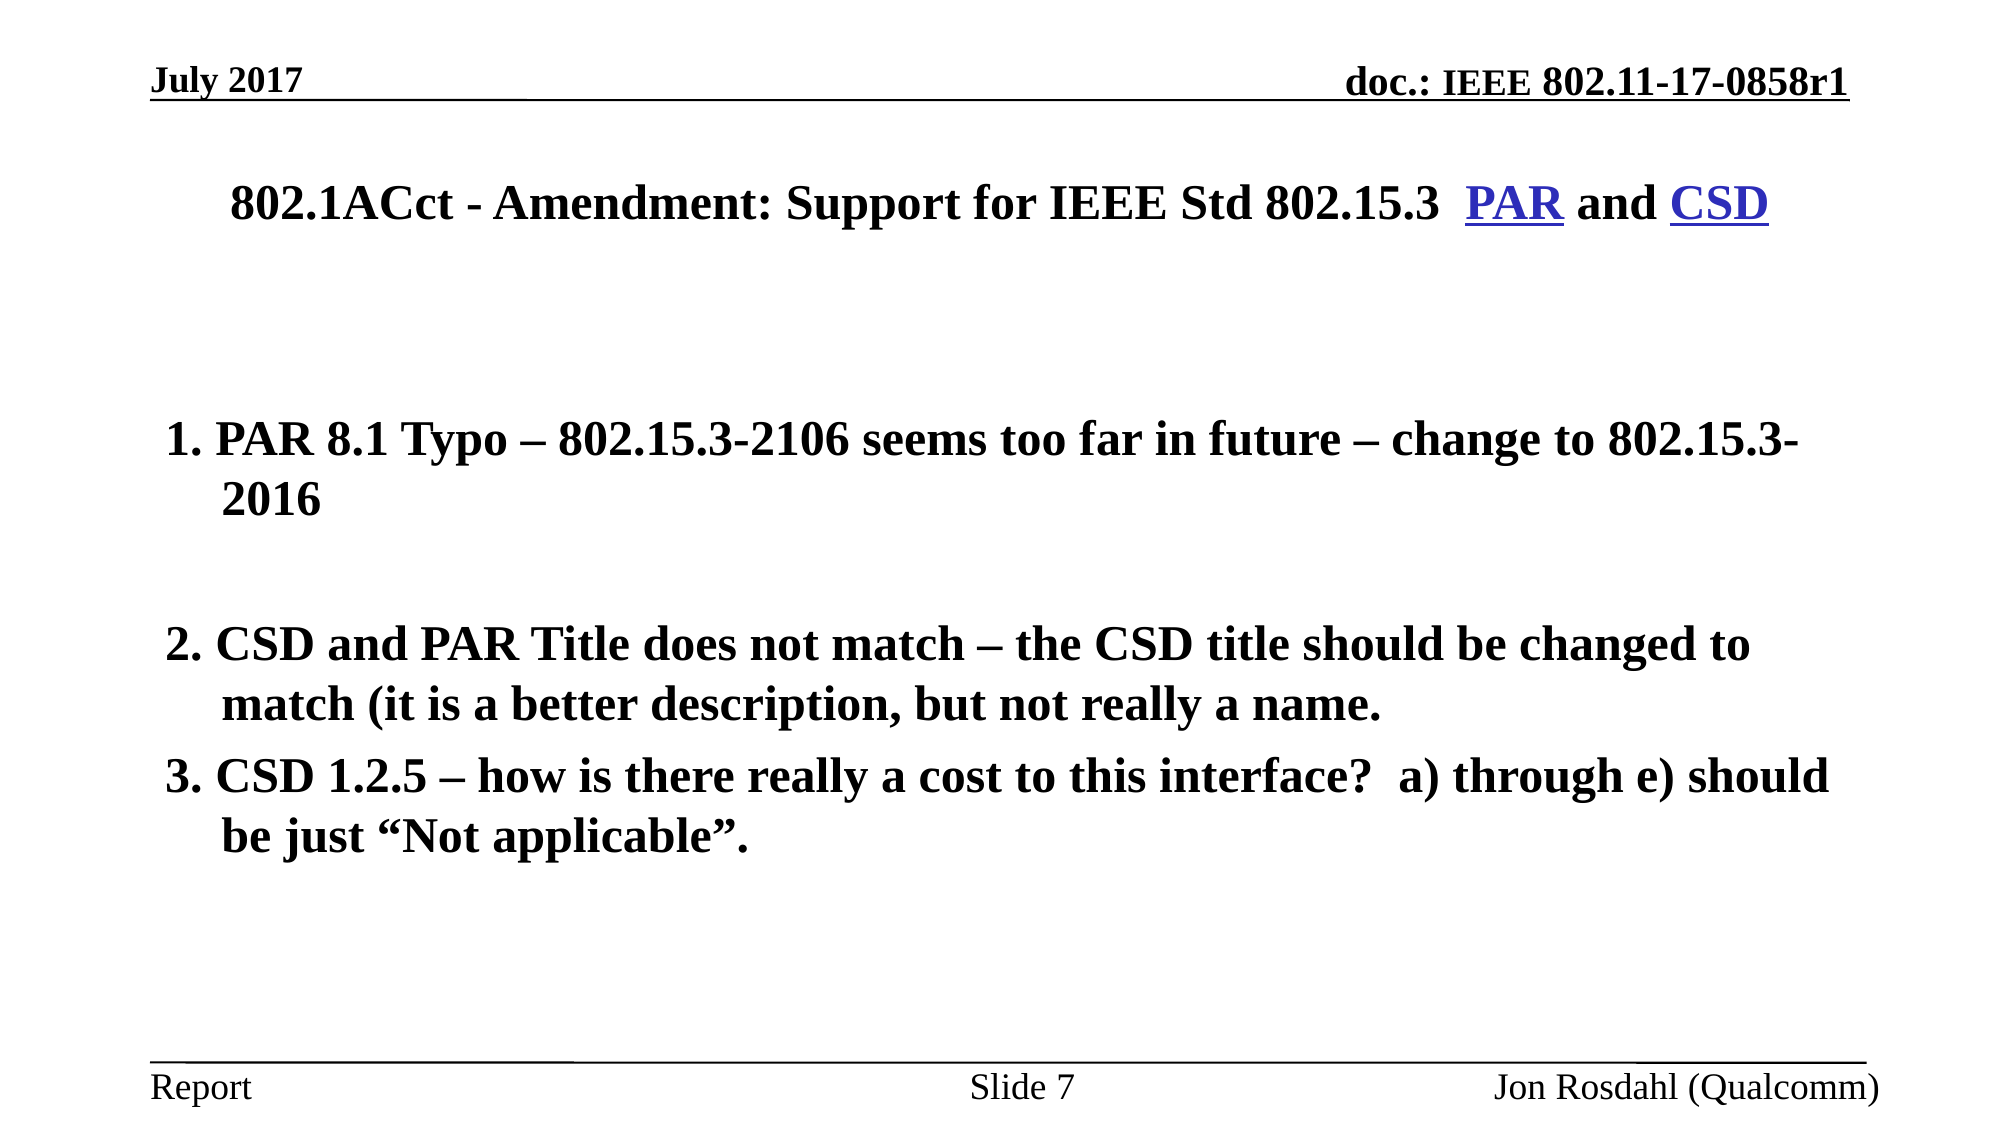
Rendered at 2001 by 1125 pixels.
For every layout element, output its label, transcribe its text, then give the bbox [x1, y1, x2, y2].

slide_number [149, 49, 431, 100]
list 1. PAR 8.1 Typo – 802.15.3-2106 seems too far in future – change to 802.15.3-2016 2. CSD and PAR Title does not match – the CSD title should be changed to match (it is a better description, but not really a name. 3. CSD 1.2.5 – how is there really a cost to this interface? a) through e) should be just “Not applicable”. [149, 324, 1850, 1063]
footer Jon Rosdahl (Qualcomm) [1436, 1061, 1881, 1108]
title 802.1ACct - Amendment: Support for IEEE Std 802.15.3 PAR and CSD [149, 112, 1850, 288]
slide_number Slide 7 [950, 1061, 1095, 1125]
